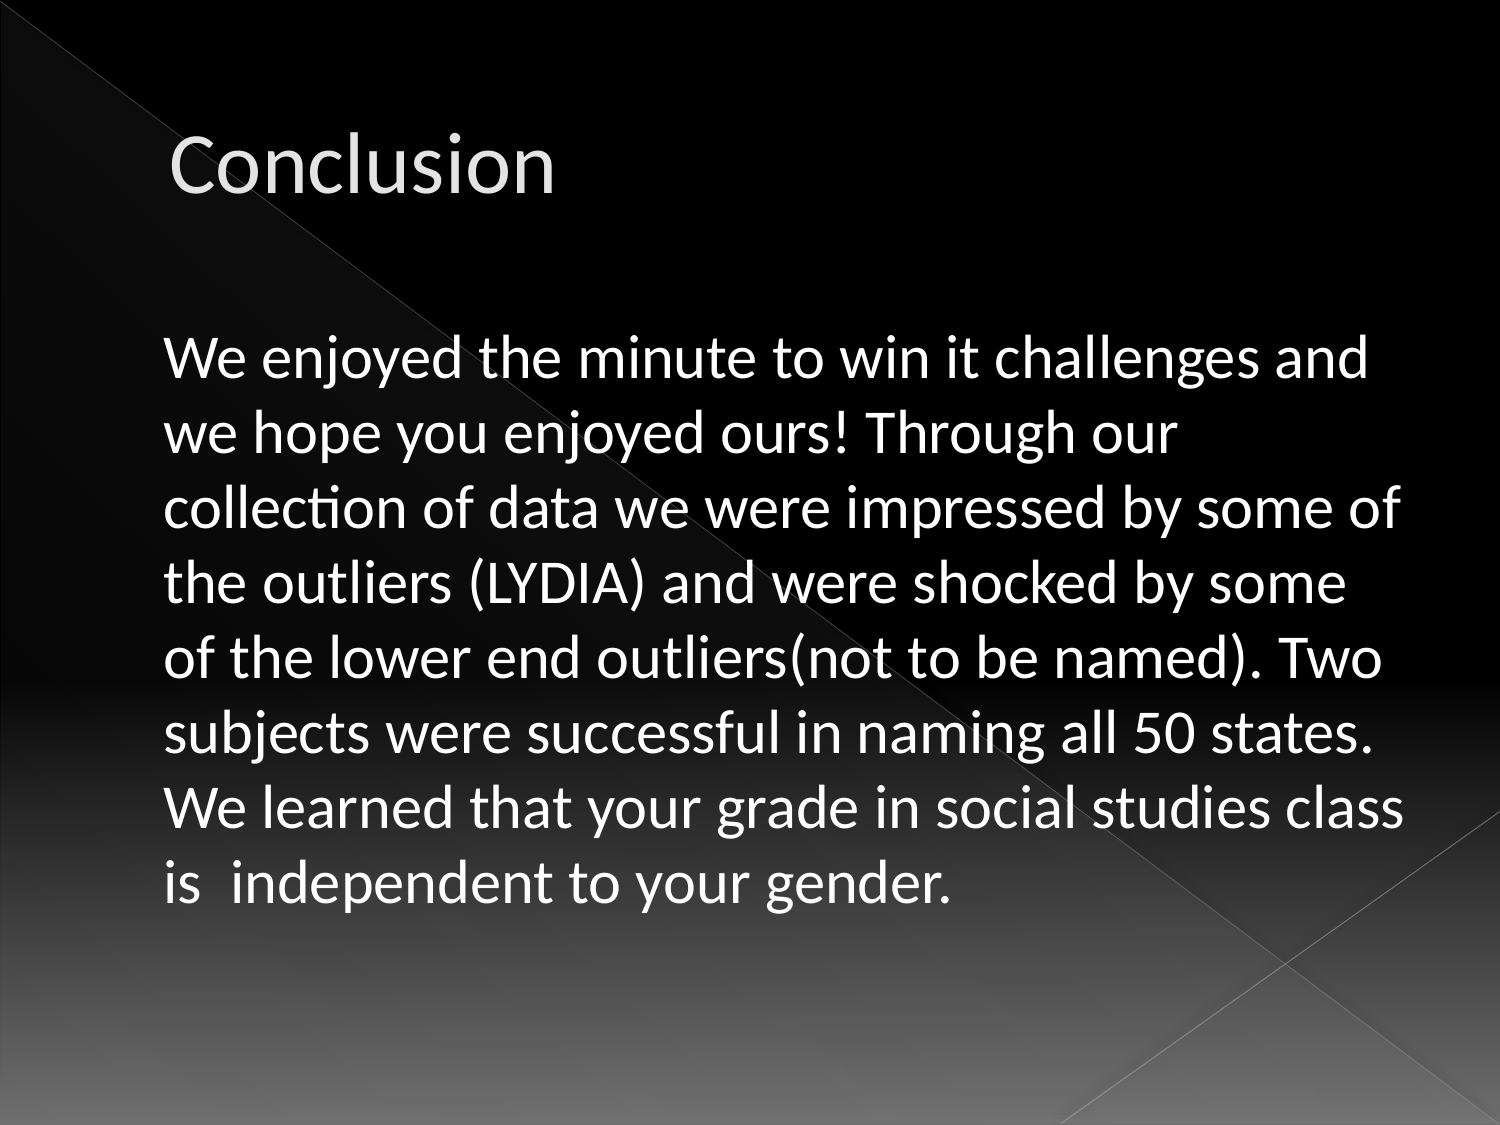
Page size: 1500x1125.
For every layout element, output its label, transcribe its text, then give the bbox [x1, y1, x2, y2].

title Conclusion [75, 43, 1425, 274]
list We enjoyed the minute to win it challenges and we hope you enjoyed ours! Through our collection of data we were impressed by some of the outliers (LYDIA) and were shocked by some of the lower end outliers(not to be named). Two subjects were successful in naming all 50 states. We learned that your grade in social studies class is independent to your gender. [75, 308, 1425, 1059]
